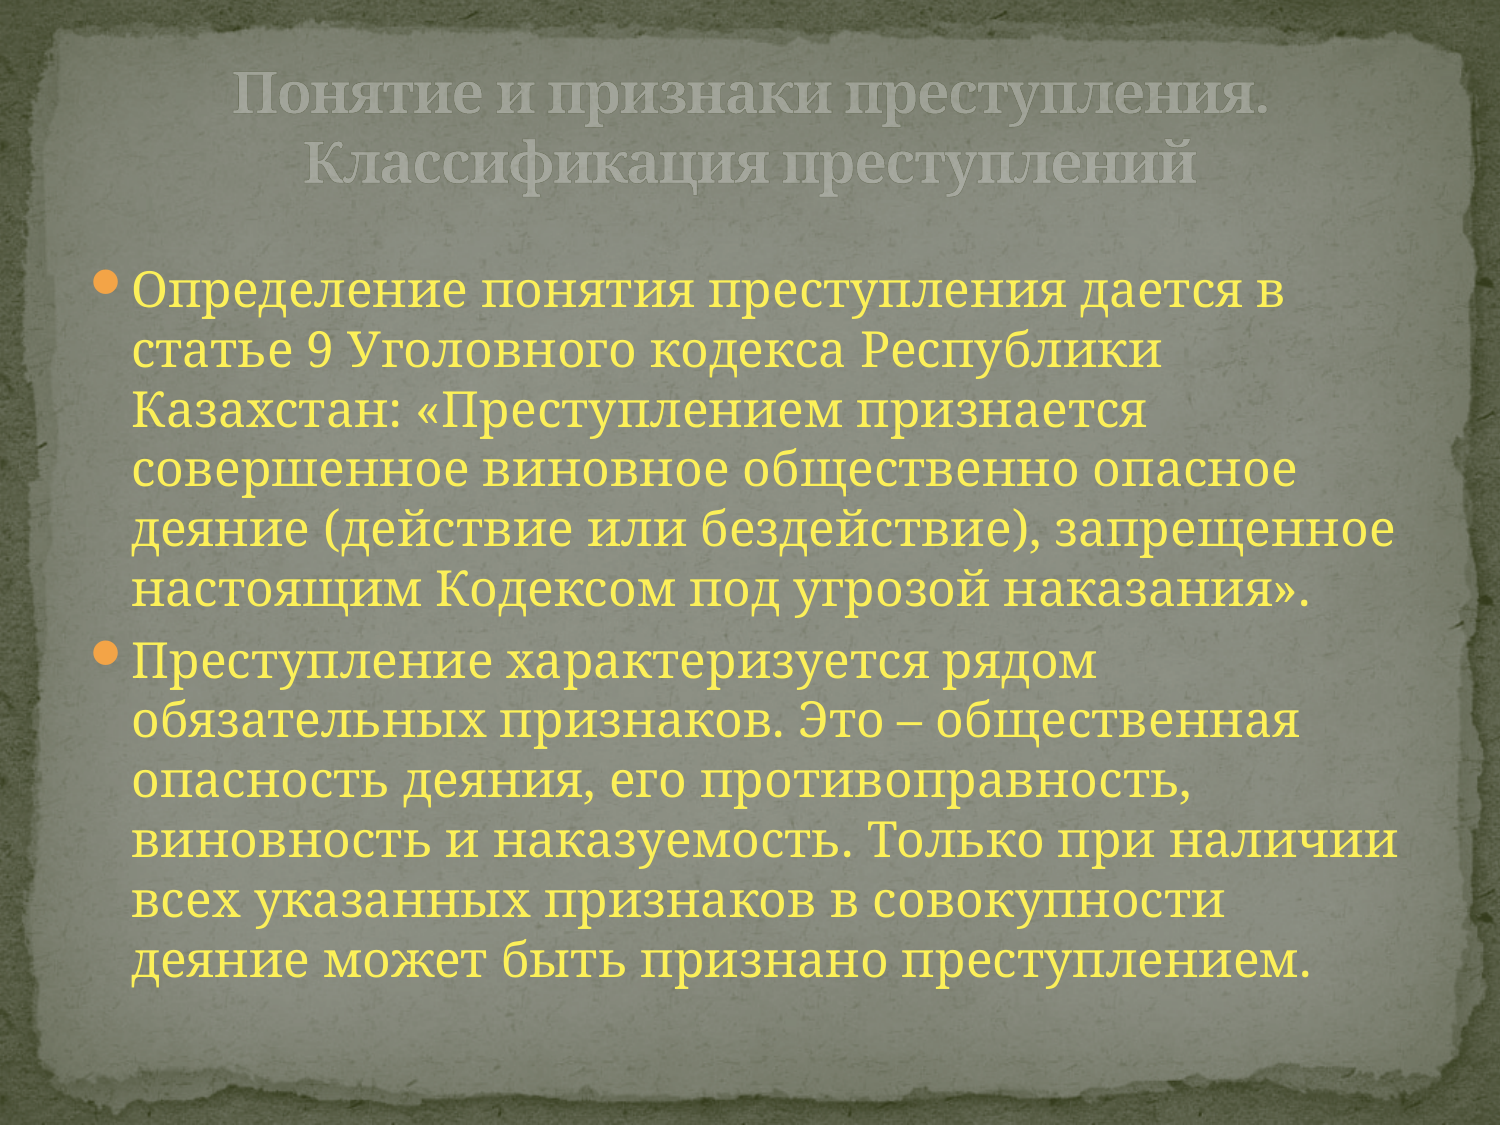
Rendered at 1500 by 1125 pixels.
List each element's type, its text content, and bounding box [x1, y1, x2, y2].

title Понятие и признаки преступления. Классификация преступлений [117, 24, 1383, 225]
list Определение понятия преступления дается в статье 9 Уголовного кодекса Республики Казахстан: «Преступлением признается совершенное виновное общественно опасное деяние (действие или бездействие), запрещенное настоящим Кодексом под угрозой наказания». Преступление характеризуется рядом обязательных признаков. Это – общественная опасность деяния, его противоправность, виновность и наказуемость. Только при наличии всех указанных признаков в совокупности деяние может быть признано преступлением. [75, 249, 1425, 1055]
